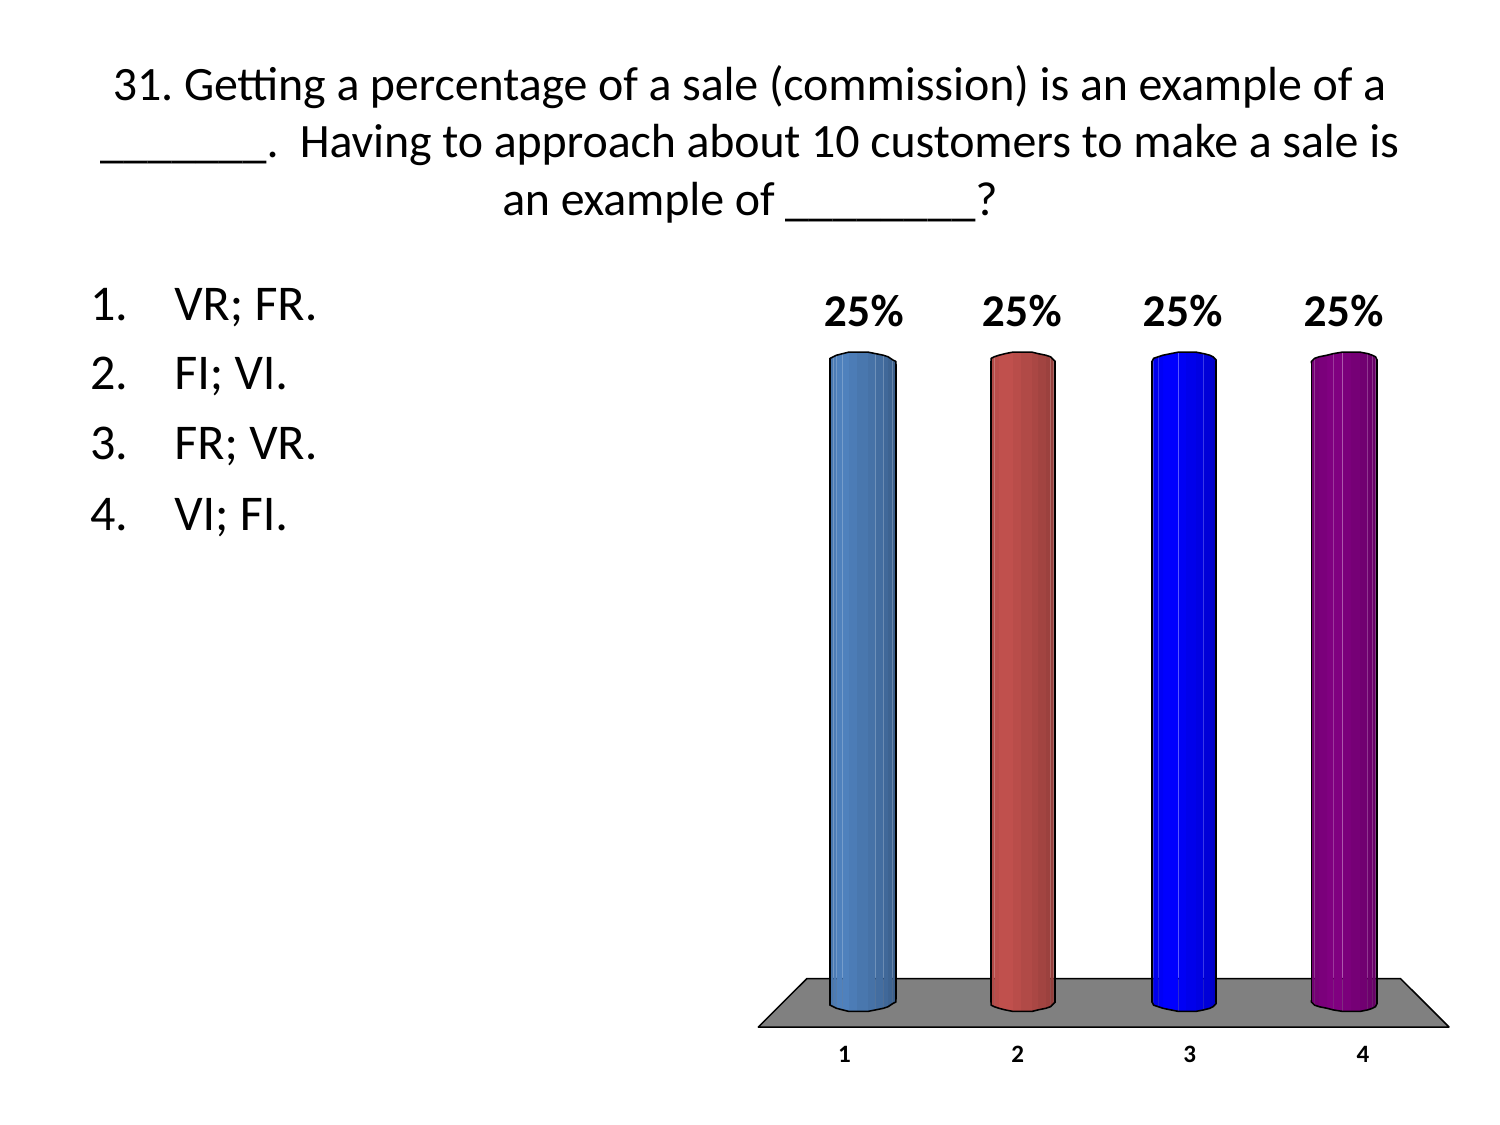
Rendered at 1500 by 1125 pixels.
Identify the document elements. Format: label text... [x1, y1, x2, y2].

title 31. Getting a percentage of a sale (commission) is an example of a _______. Having to approach about 10 customers to make a sale is an example of ________? [75, 45, 1425, 233]
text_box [739, 270, 1490, 1115]
list VR; FR. FI; VI. FR; VR. VI; FI. [75, 262, 750, 1005]
